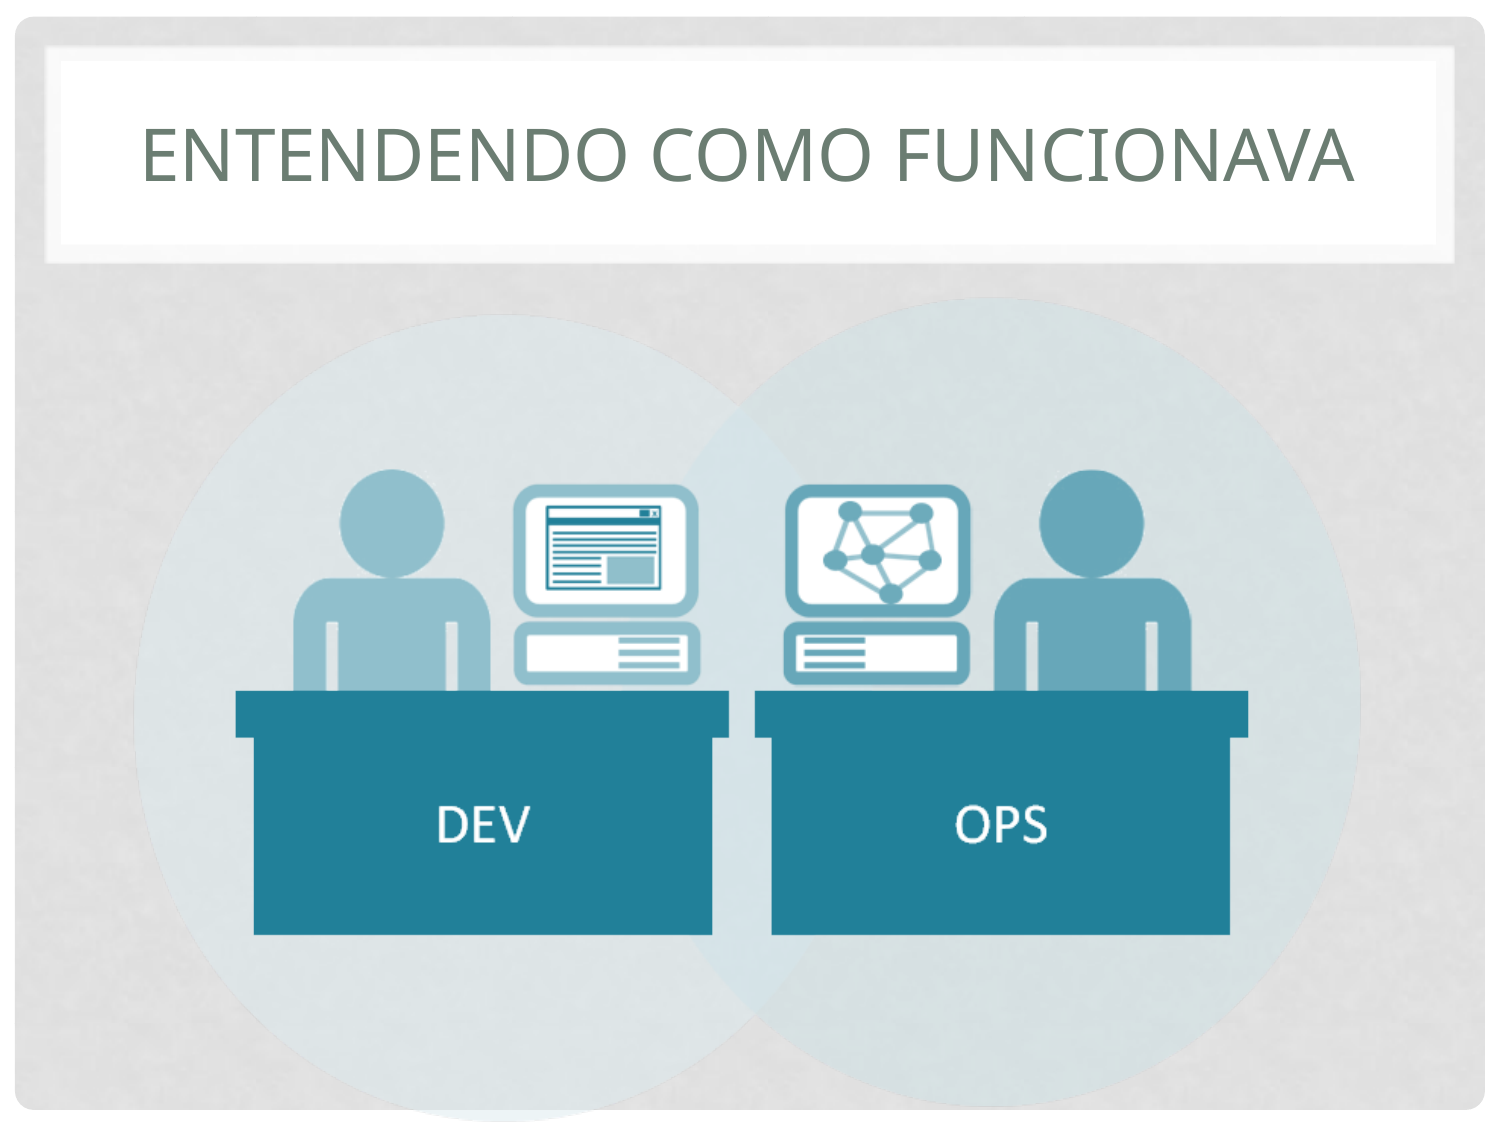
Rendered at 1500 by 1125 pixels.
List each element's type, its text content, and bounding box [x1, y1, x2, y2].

title Entendendo como funcionava [69, 66, 1425, 238]
picture [131, 295, 1364, 1125]
